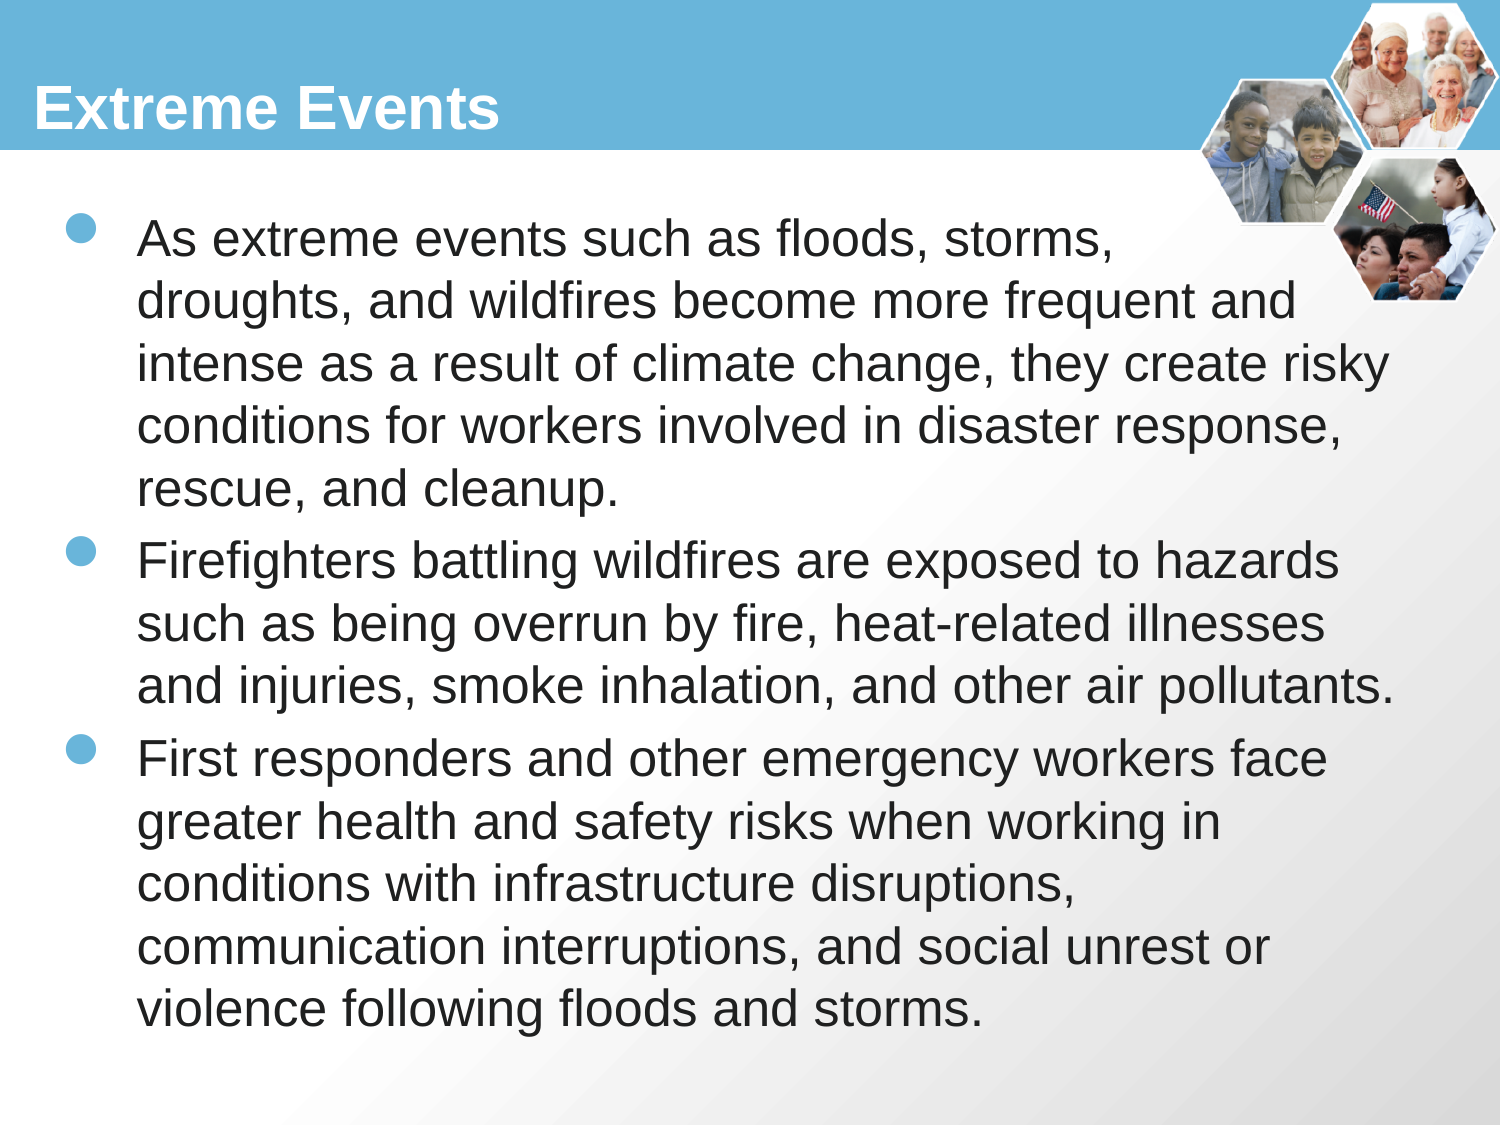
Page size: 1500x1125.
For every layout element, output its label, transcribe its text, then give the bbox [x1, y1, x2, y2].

title Extreme Events [18, 0, 1425, 150]
list As extreme events such as floods, storms, droughts, and wildfires become more frequent and intense as a result of climate change, they create risky conditions for workers involved in disaster response, rescue, and cleanup. Firefighters battling wildfires are exposed to hazards such as being overrun by fire, heat-related illnesses and injuries, smoke inhalation, and other air pollutants. First responders and other emergency workers face greater health and safety risks when working in conditions with infrastructure disruptions, communication interruptions, and social unrest or violence following floods and storms. [46, 196, 1425, 1033]
picture [1173, 2, 1500, 303]
